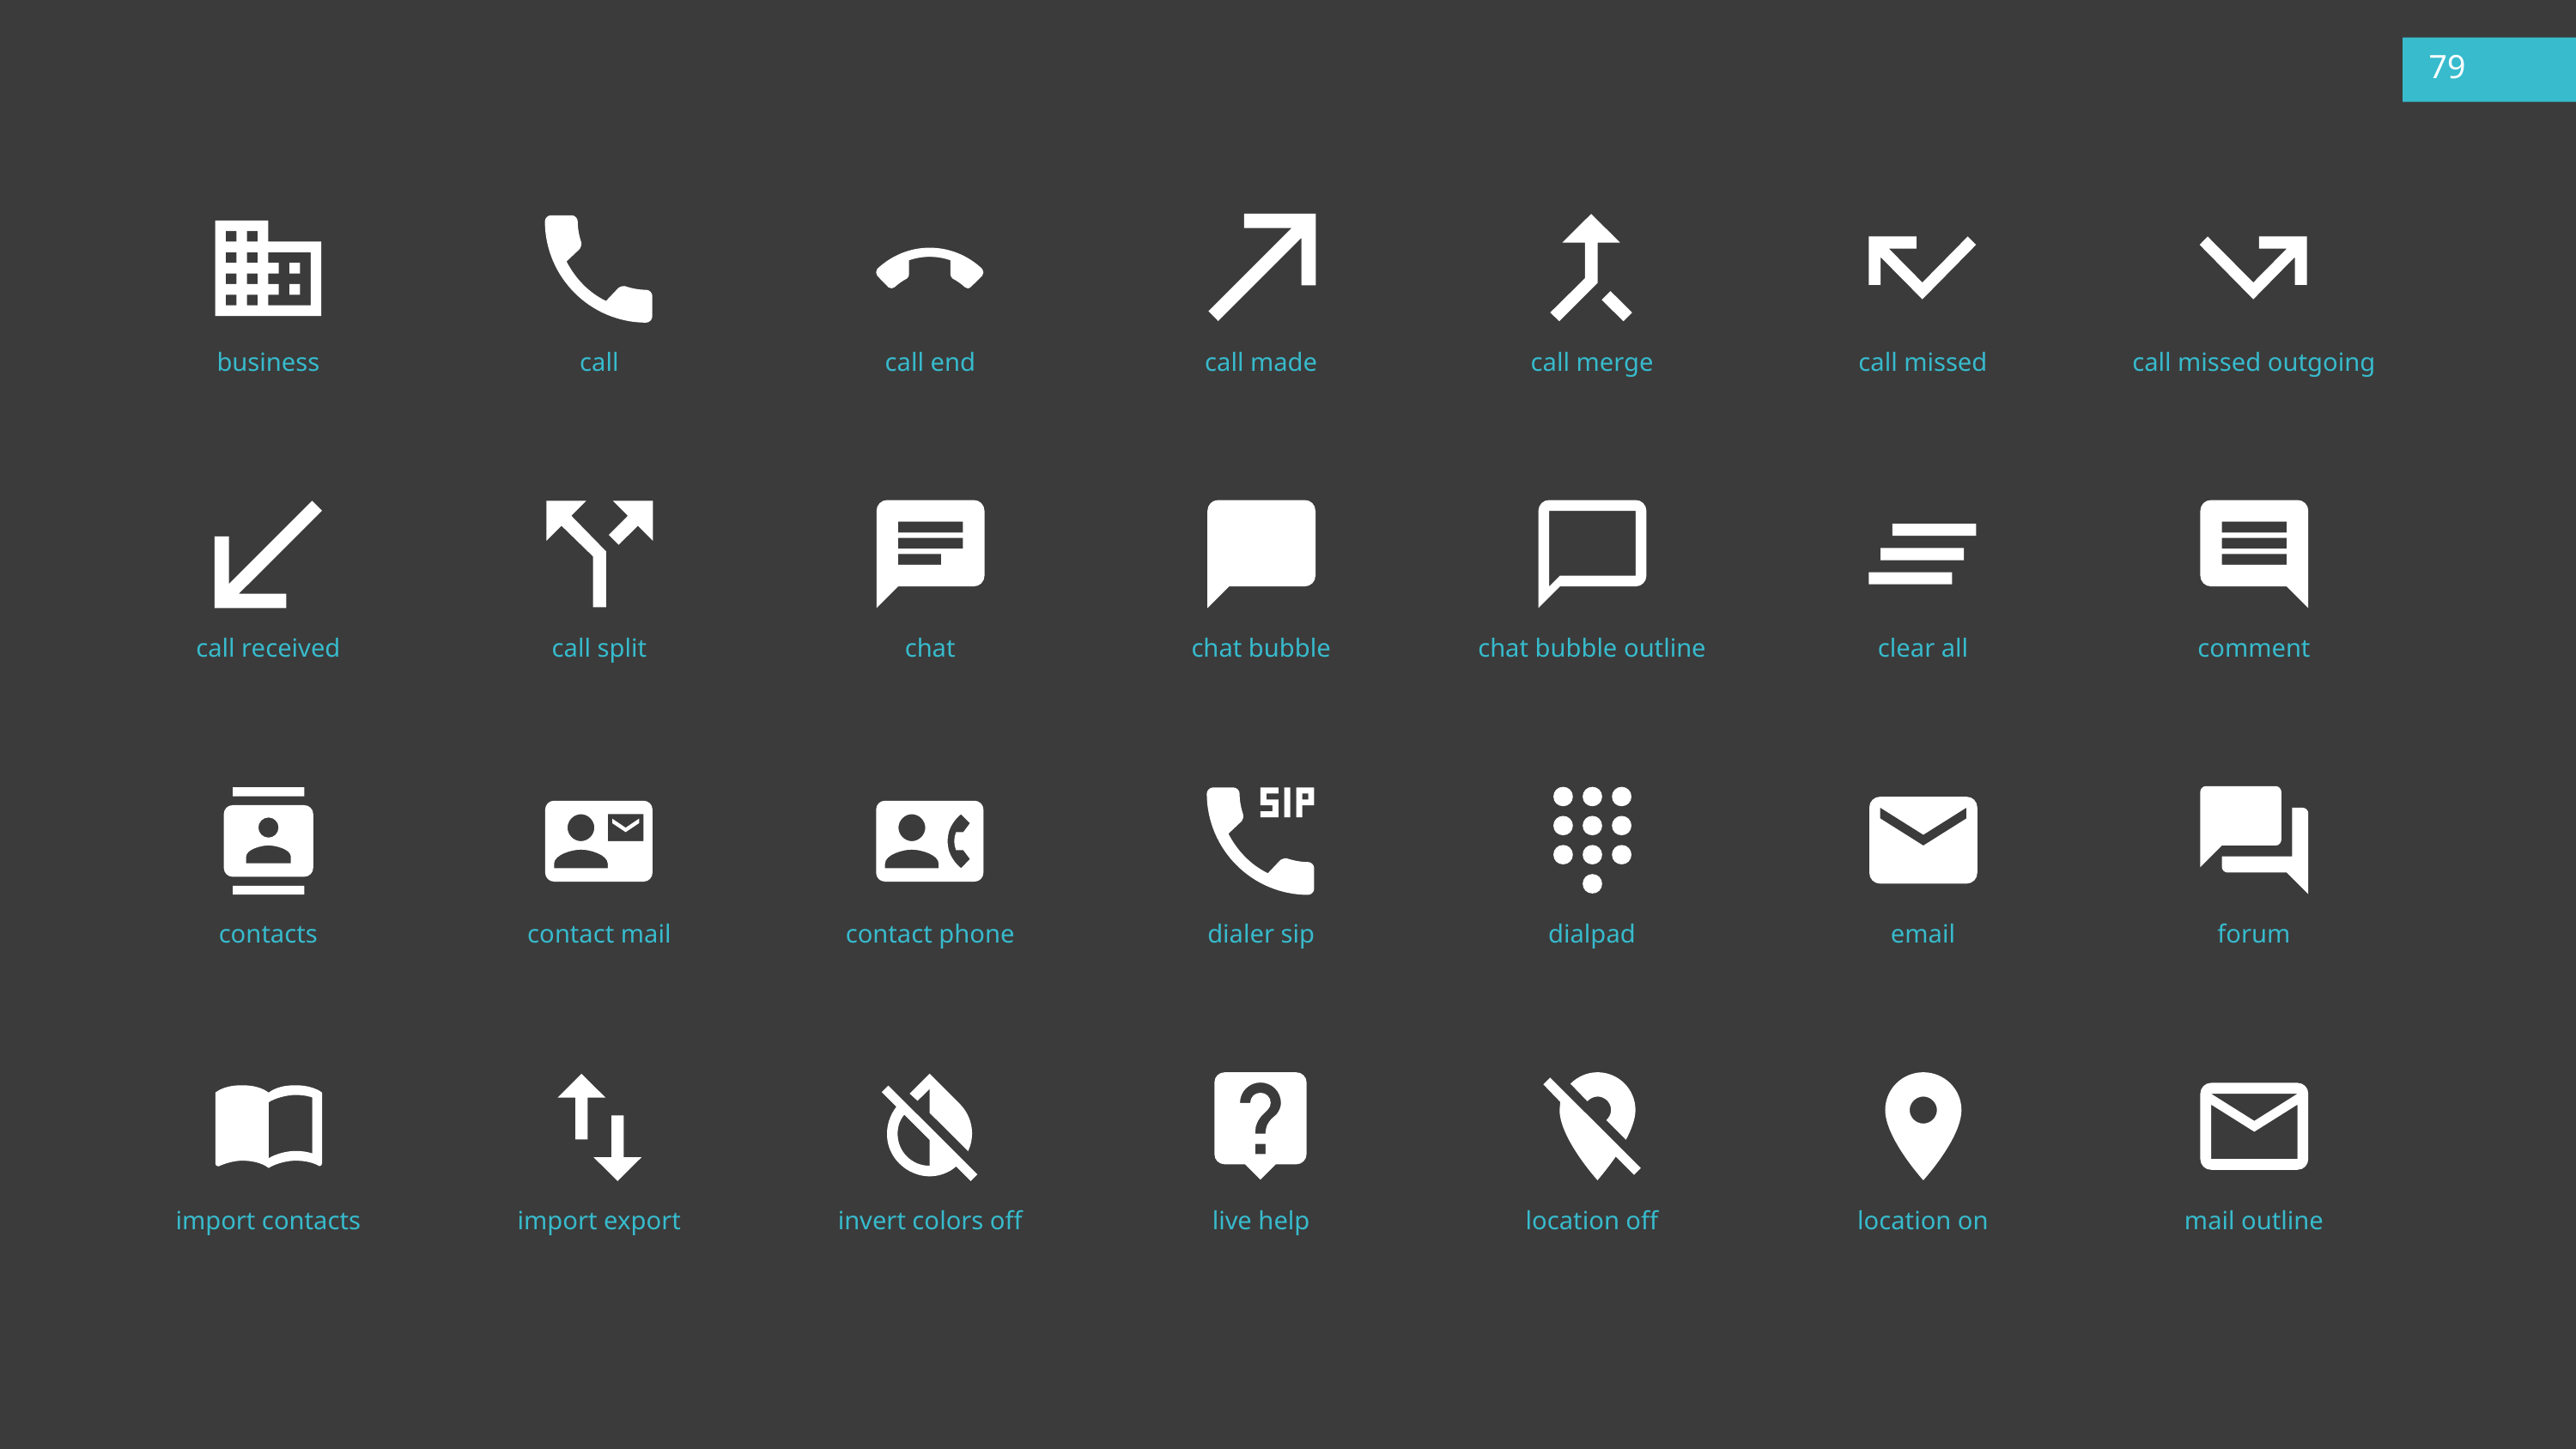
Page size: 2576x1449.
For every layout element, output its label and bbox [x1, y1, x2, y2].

text_box [1868, 572, 1953, 585]
text_box [89, 339, 2433, 383]
text_box [544, 800, 653, 882]
text_box [1208, 213, 1316, 321]
text_box [1553, 815, 1573, 836]
text_box [1214, 1072, 1307, 1180]
text_box [876, 247, 984, 288]
text_box [214, 500, 323, 609]
text_box [1553, 845, 1573, 864]
text_box [1612, 786, 1631, 807]
text_box [546, 500, 606, 608]
text_box [2200, 785, 2281, 868]
text_box [233, 885, 305, 895]
text_box [89, 912, 2433, 955]
text_box [609, 500, 653, 545]
text_box [1260, 787, 1279, 818]
text_box [1296, 787, 1315, 818]
text_box [89, 1197, 2433, 1241]
text_box [215, 220, 322, 317]
text_box [1583, 874, 1602, 894]
text_box [1880, 548, 1965, 561]
text_box [223, 804, 313, 877]
text_box [876, 500, 985, 609]
slide_number [2415, 35, 2502, 100]
text_box [1284, 787, 1291, 818]
text_box [1570, 1072, 1636, 1140]
text_box [233, 787, 305, 797]
text_box [2221, 807, 2309, 894]
text_box [1583, 786, 1602, 807]
text_box [2199, 236, 2307, 300]
text_box [2200, 500, 2309, 609]
text_box [215, 1085, 323, 1168]
text_box [1869, 797, 1978, 884]
text_box [1583, 845, 1602, 864]
text_box [1612, 815, 1631, 836]
text_box [1206, 787, 1315, 895]
text_box [881, 1085, 978, 1181]
text_box [557, 1073, 606, 1140]
text_box [1550, 214, 1620, 322]
text_box [1892, 524, 1977, 537]
text_box [2200, 1082, 2309, 1170]
text_box [876, 800, 984, 882]
text_box [1601, 291, 1632, 322]
text_box [1538, 500, 1647, 609]
text_box [544, 215, 653, 323]
text_box [593, 1115, 642, 1181]
text_box [1583, 815, 1602, 836]
text_box [1885, 1072, 1962, 1180]
text_box [1868, 236, 1977, 300]
text_box [1207, 500, 1316, 609]
text_box [1543, 1077, 1641, 1180]
text_box [1612, 845, 1631, 864]
text_box [909, 1073, 973, 1152]
text_box [1553, 786, 1573, 807]
text_box [89, 626, 2433, 669]
